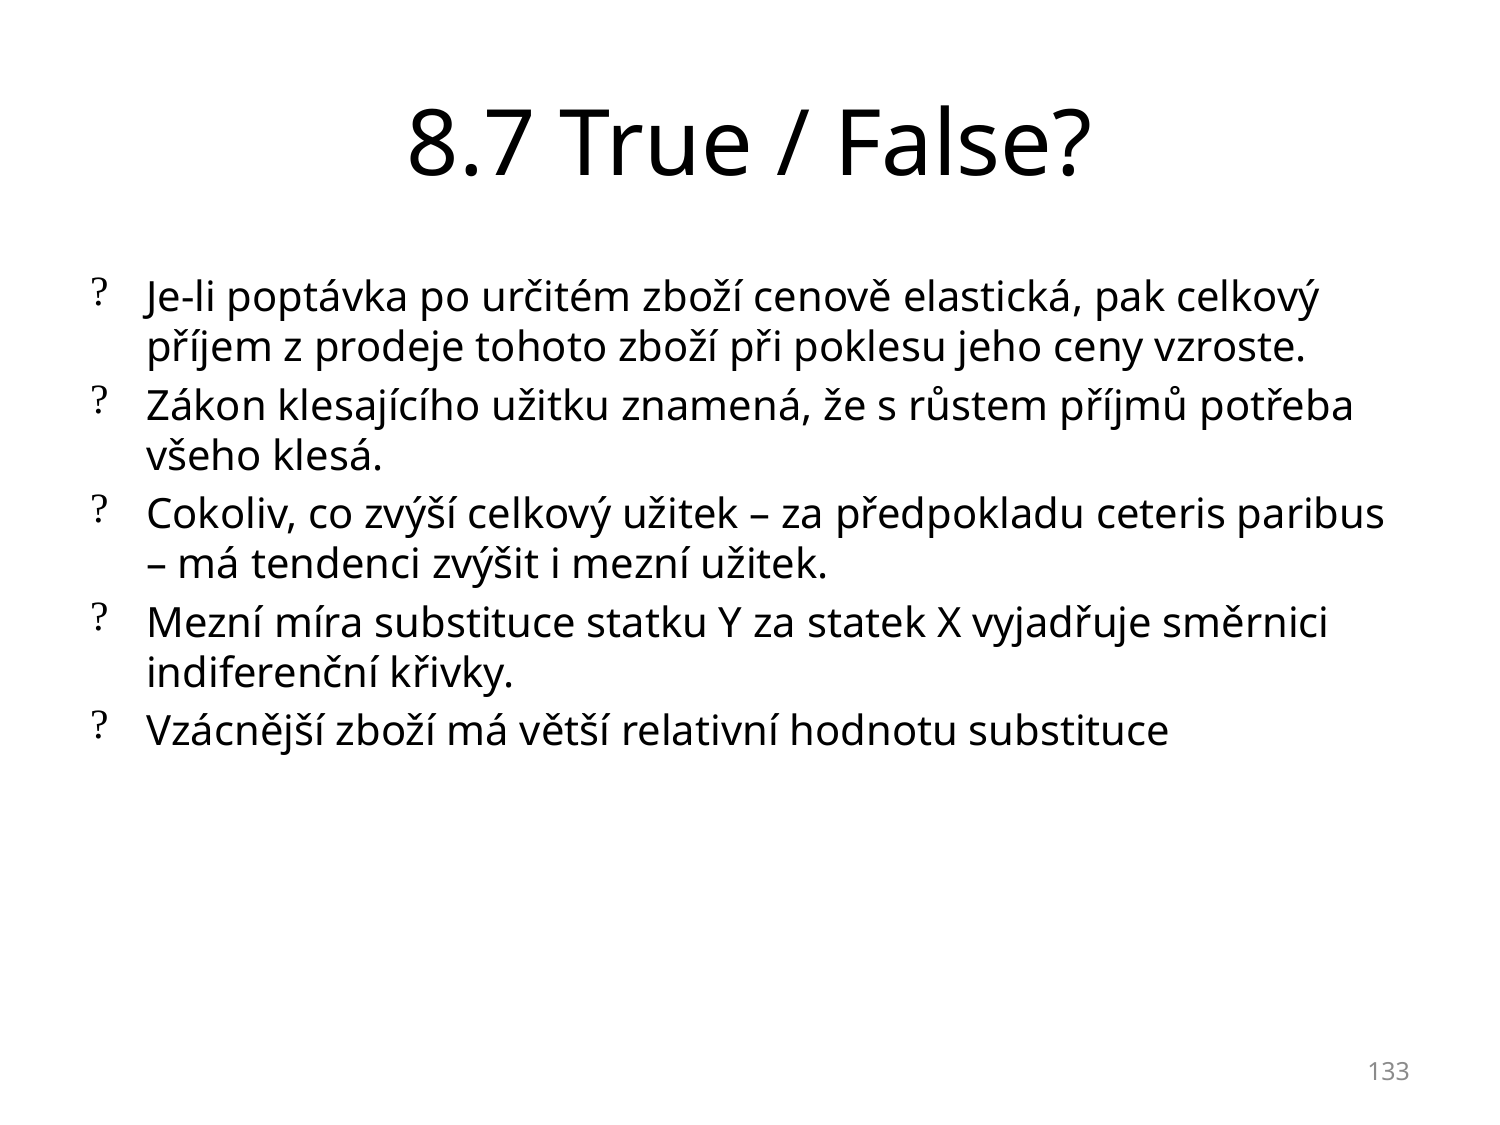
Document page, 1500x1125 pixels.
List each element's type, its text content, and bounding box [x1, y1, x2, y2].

slide_number 133 [1074, 1042, 1425, 1103]
list Je-li poptávka po určitém zboží cenově elastická, pak celkový příjem z prodeje tohoto zboží při poklesu jeho ceny vzroste. Zákon klesajícího užitku znamená, že s růstem příjmů potřeba všeho klesá. Cokoliv, co zvýší celkový užitek – za předpokladu ceteris paribus – má tendenci zvýšit i mezní užitek. Mezní míra substituce statku Y za statek X vyjadřuje směrnici indiferenční křivky. Vzácnější zboží má větší relativní hodnotu substituce [75, 262, 1425, 1005]
title 8.7 True / False? [75, 45, 1425, 233]
